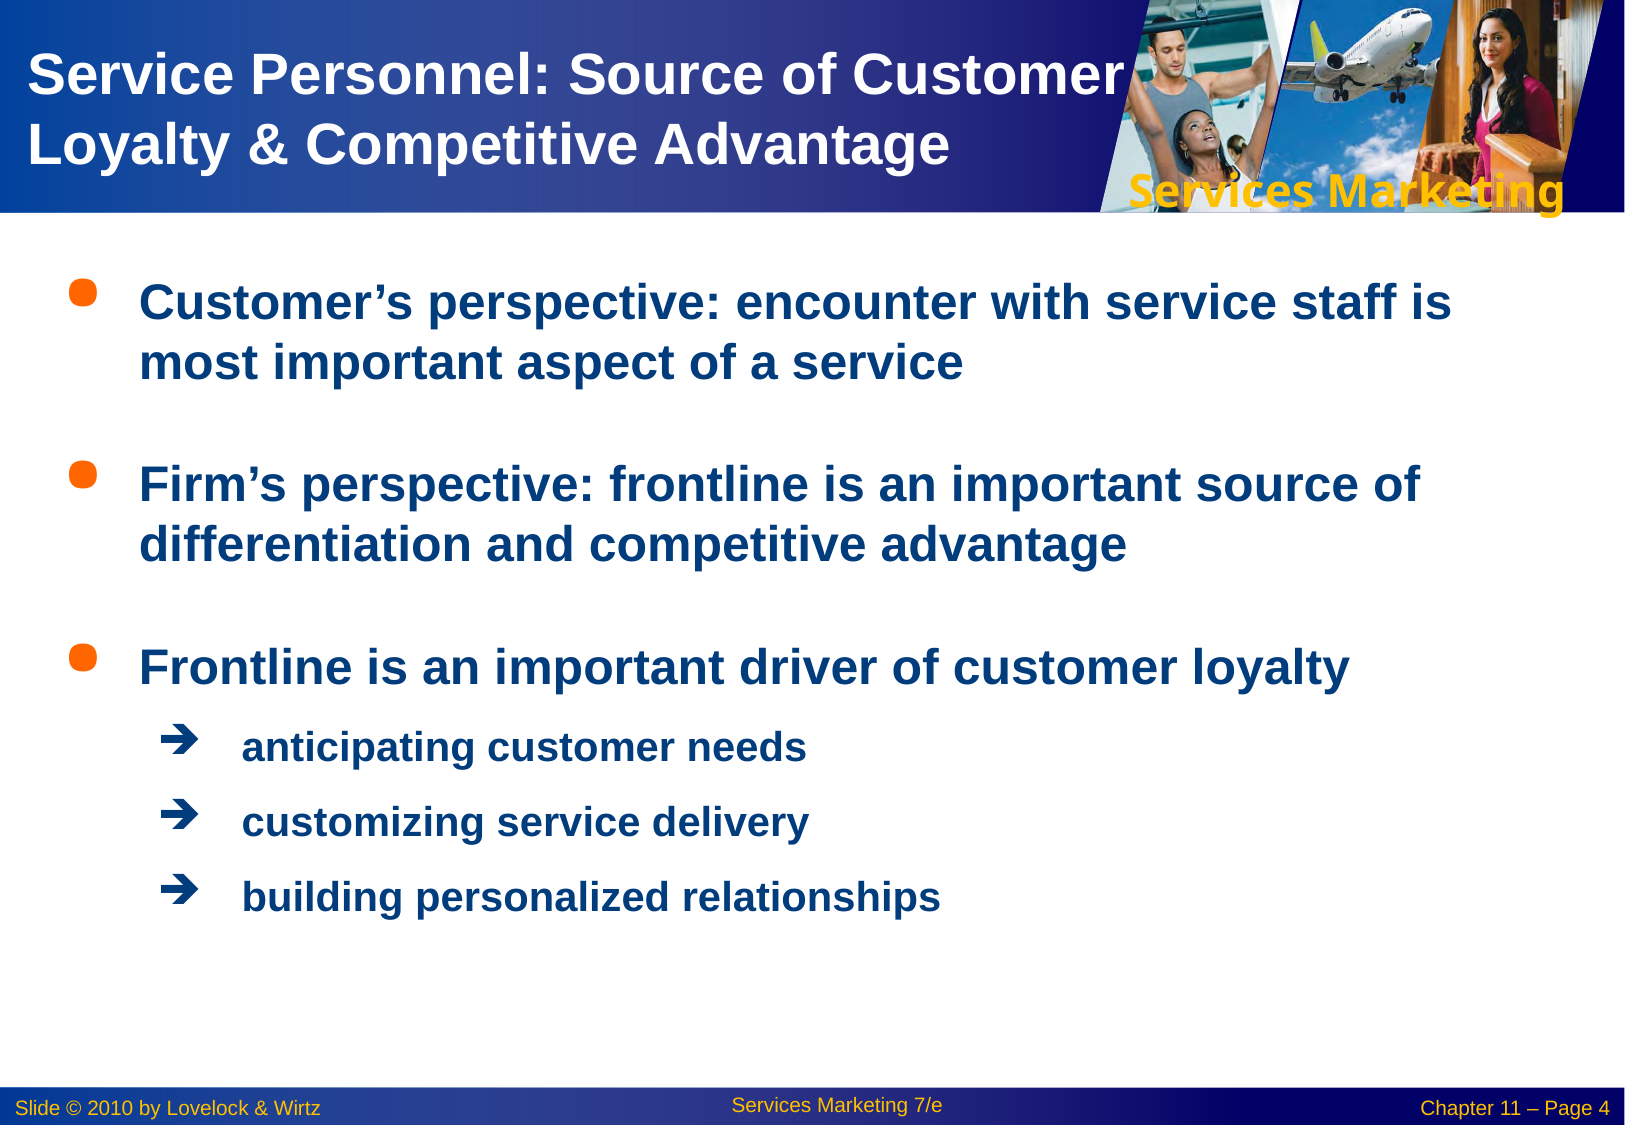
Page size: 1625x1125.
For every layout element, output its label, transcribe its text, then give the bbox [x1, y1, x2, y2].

title Service Personnel: Source of Customer Loyalty & Competitive Advantage [11, 37, 1175, 176]
picture [1100, 0, 1604, 213]
picture [1546, 187, 1556, 202]
picture [1162, 186, 1172, 192]
list Customer’s perspective: encounter with service staff is most important aspect of a service Firm’s perspective: frontline is an important source of differentiation and competitive advantage Frontline is an important driver of customer loyalty anticipating customer needs customizing service delivery building personalized relationships [49, 261, 1588, 1051]
